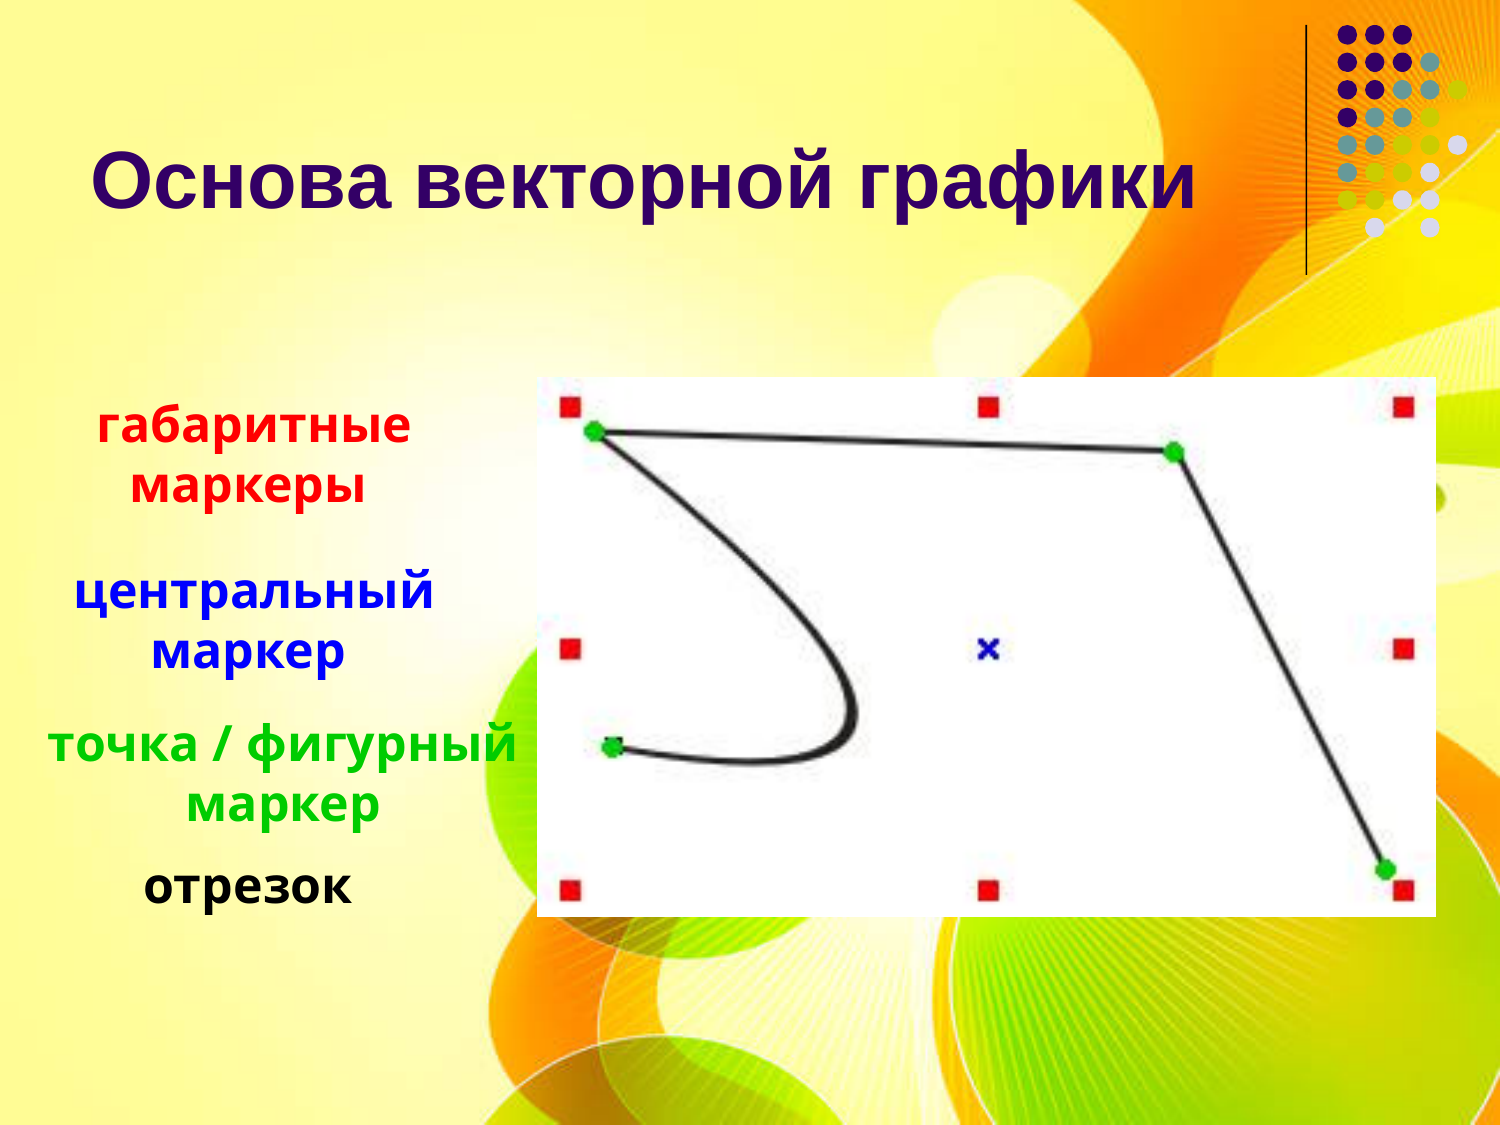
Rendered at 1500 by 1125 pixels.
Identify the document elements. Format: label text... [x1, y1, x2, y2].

text_box центральный маркер [0, 550, 497, 686]
text_box отрезок [0, 846, 497, 921]
picture [0, 0, 1500, 1125]
title Основа векторной графики [74, 19, 1313, 233]
text_box точка / фигурный маркер [0, 704, 532, 839]
text_box габаритные маркеры [0, 385, 497, 521]
